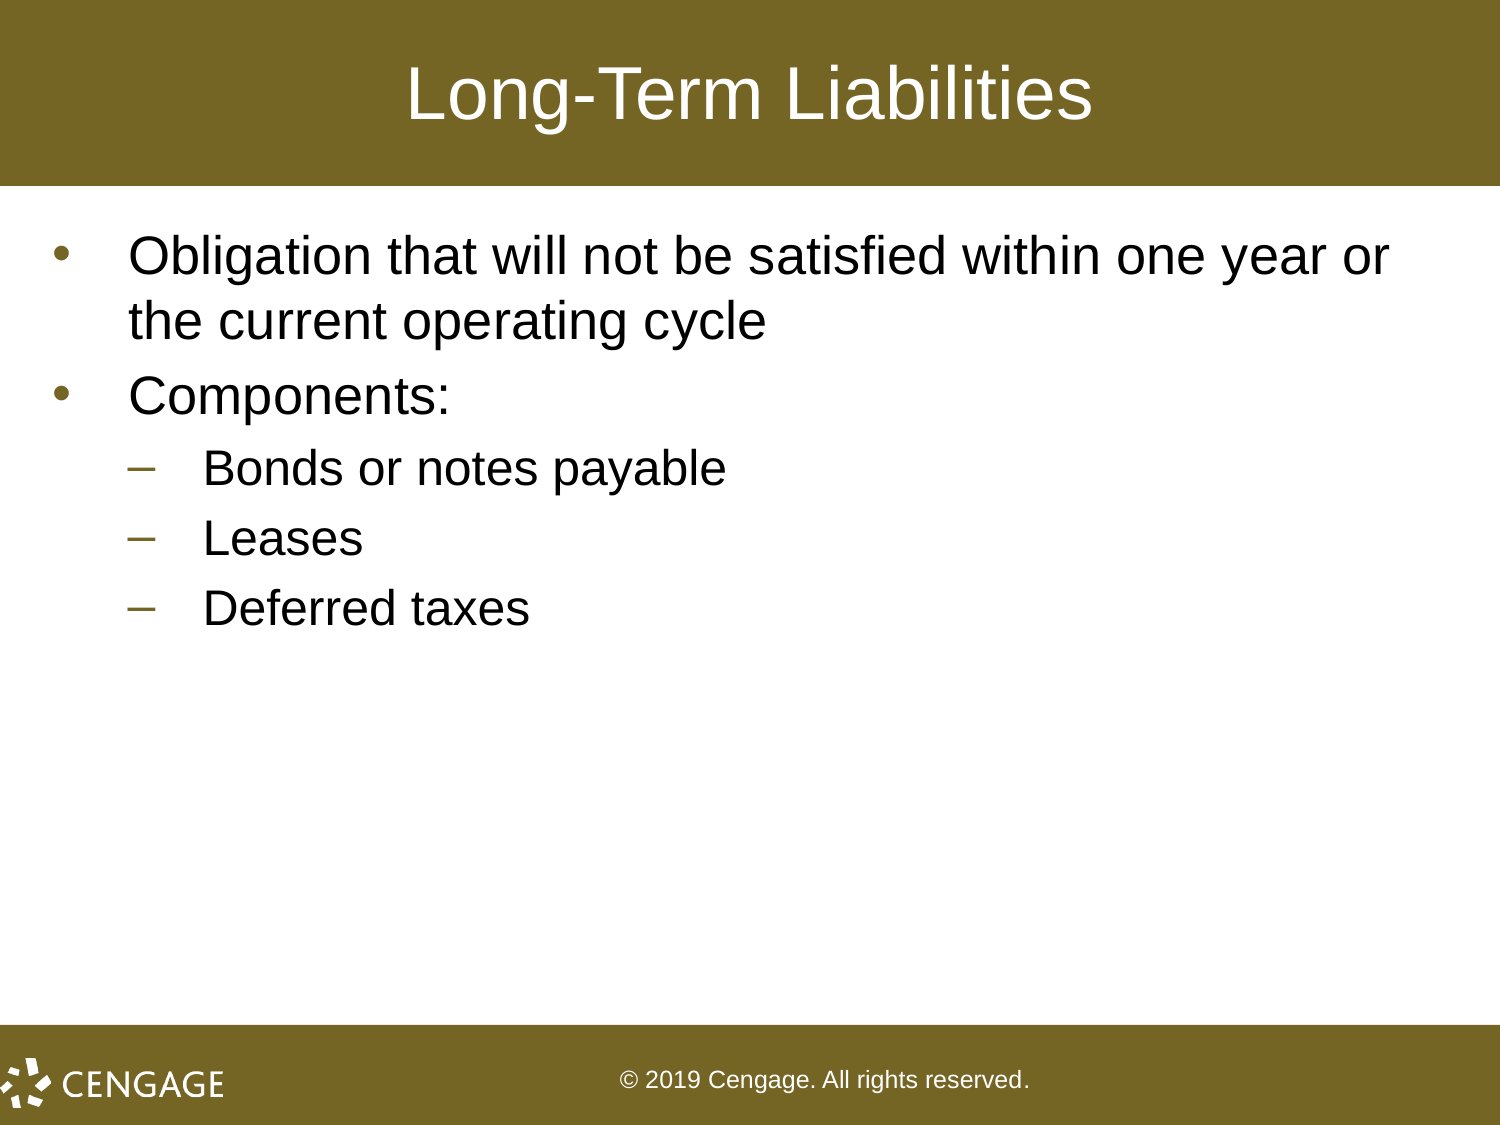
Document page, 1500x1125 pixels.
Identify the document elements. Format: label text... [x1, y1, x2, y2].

picture [0, 1058, 223, 1108]
title Long-Term Liabilities [7, 4, 1493, 175]
list Obligation that will not be satisfied within one year or the current operating cycle Components: Bonds or notes payable Leases Deferred taxes [37, 212, 1475, 1005]
